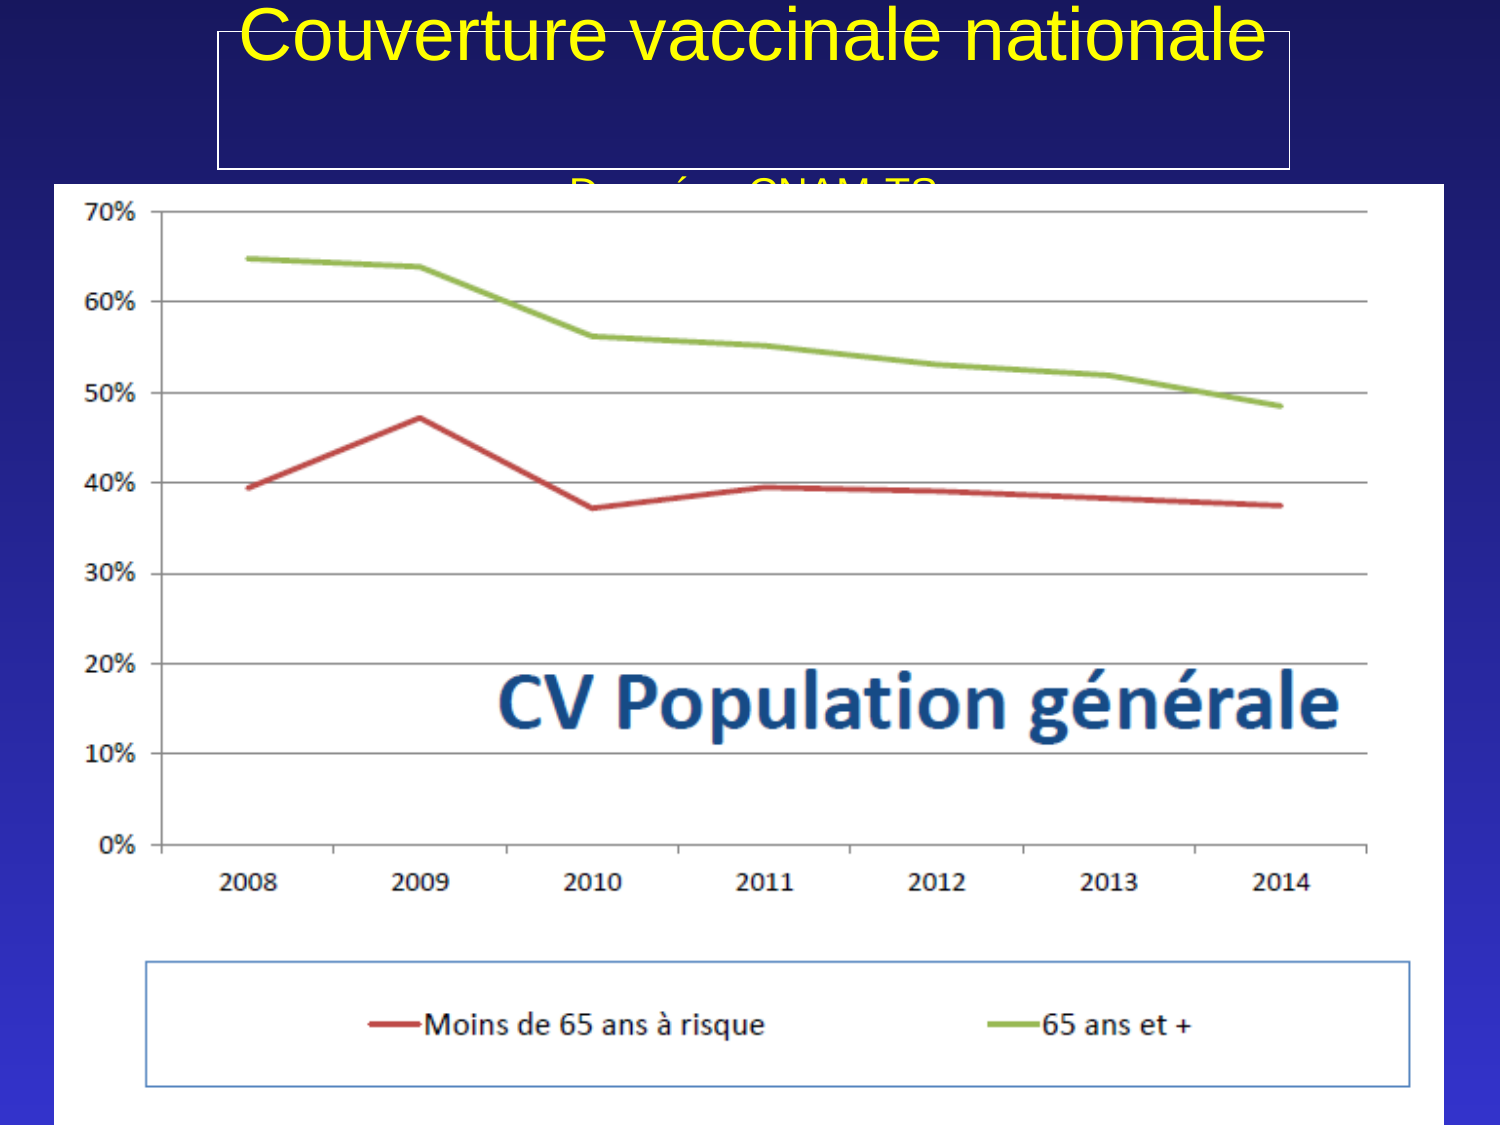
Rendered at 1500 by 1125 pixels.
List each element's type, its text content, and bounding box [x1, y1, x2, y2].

picture [54, 183, 1444, 1125]
title Couverture vaccinale nationale Données CNAM-TS [217, 31, 1290, 170]
